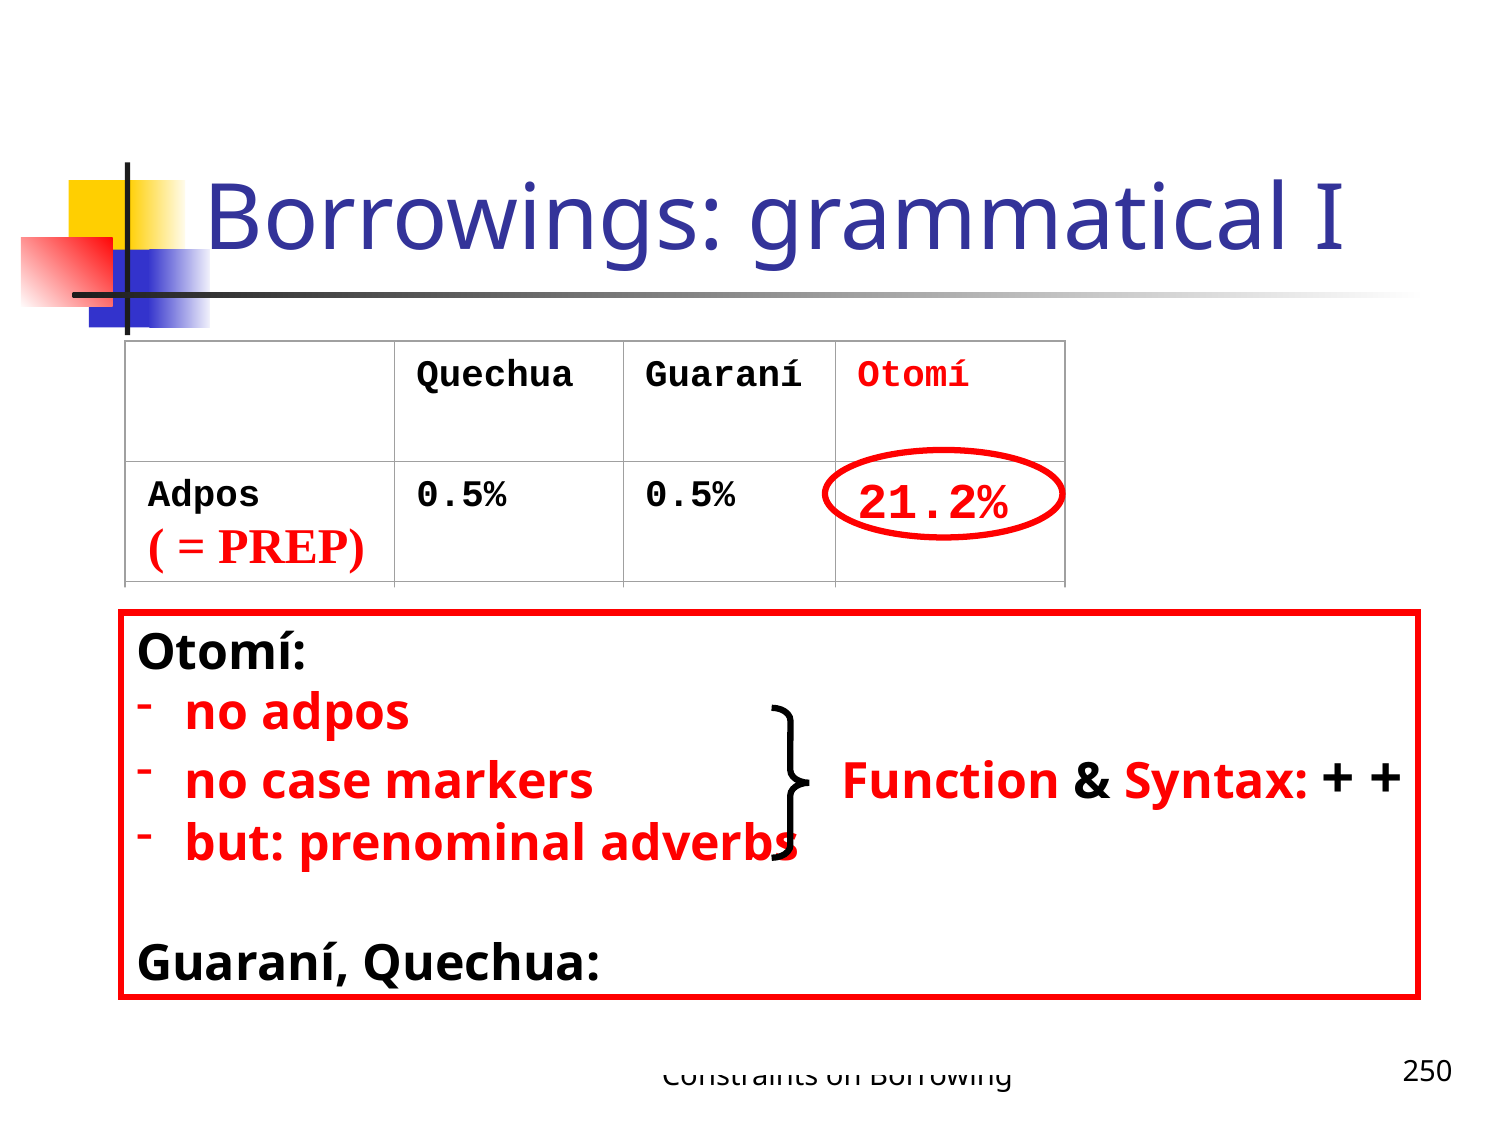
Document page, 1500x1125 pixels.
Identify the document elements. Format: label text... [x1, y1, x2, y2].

title Borrowings: grammatical I [188, 224, 1468, 276]
text_box [0, 945, 1500, 1111]
text_box [29, 587, 1092, 1075]
text_box Otomí: no adpos no case markers Function & Syntax: + + but: prenominal adverbs Guaraní, Quechua: [1070, 612, 1419, 998]
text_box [124, 340, 1066, 1063]
text_box [0, 14, 1500, 224]
